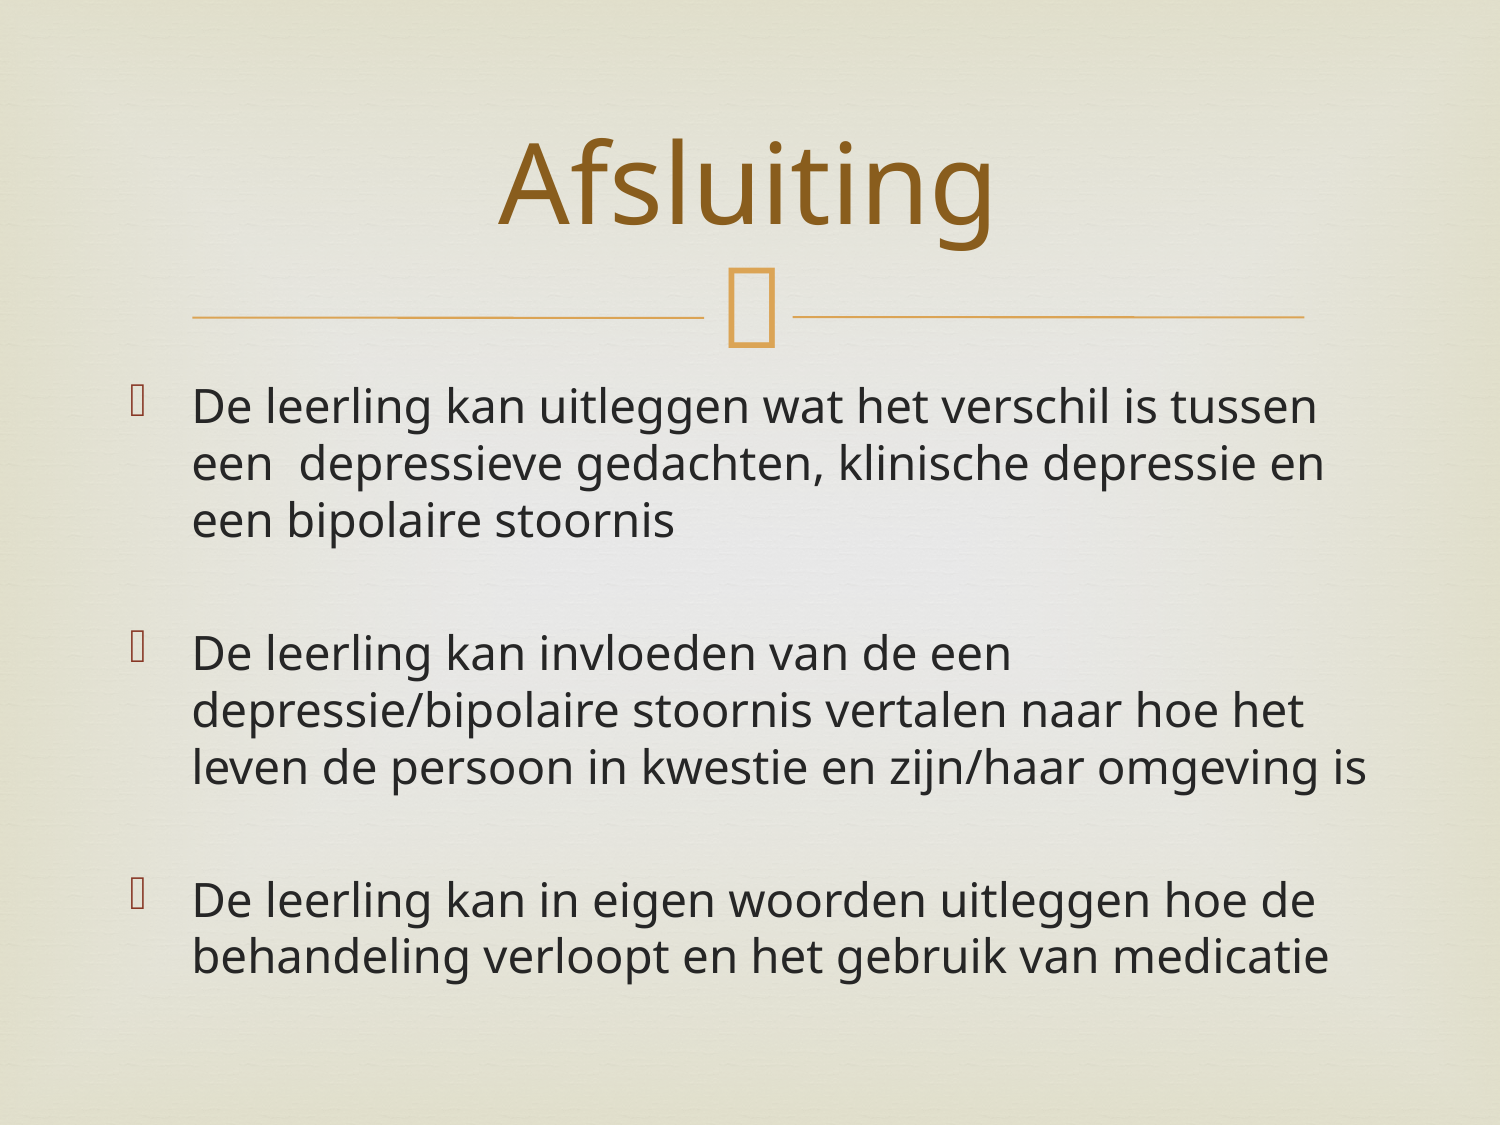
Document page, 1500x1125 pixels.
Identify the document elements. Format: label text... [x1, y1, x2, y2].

list De leerling kan uitleggen wat het verschil is tussen een depressieve gedachten, klinische depressie en een bipolaire stoornis De leerling kan invloeden van de een depressie/bipolaire stoornis vertalen naar hoe het leven de persoon in kwestie en zijn/haar omgeving is De leerling kan in eigen woorden uitleggen hoe de behandeling verloopt en het gebruik van medicatie [114, 368, 1386, 1005]
title Afsluiting [112, 93, 1386, 267]
